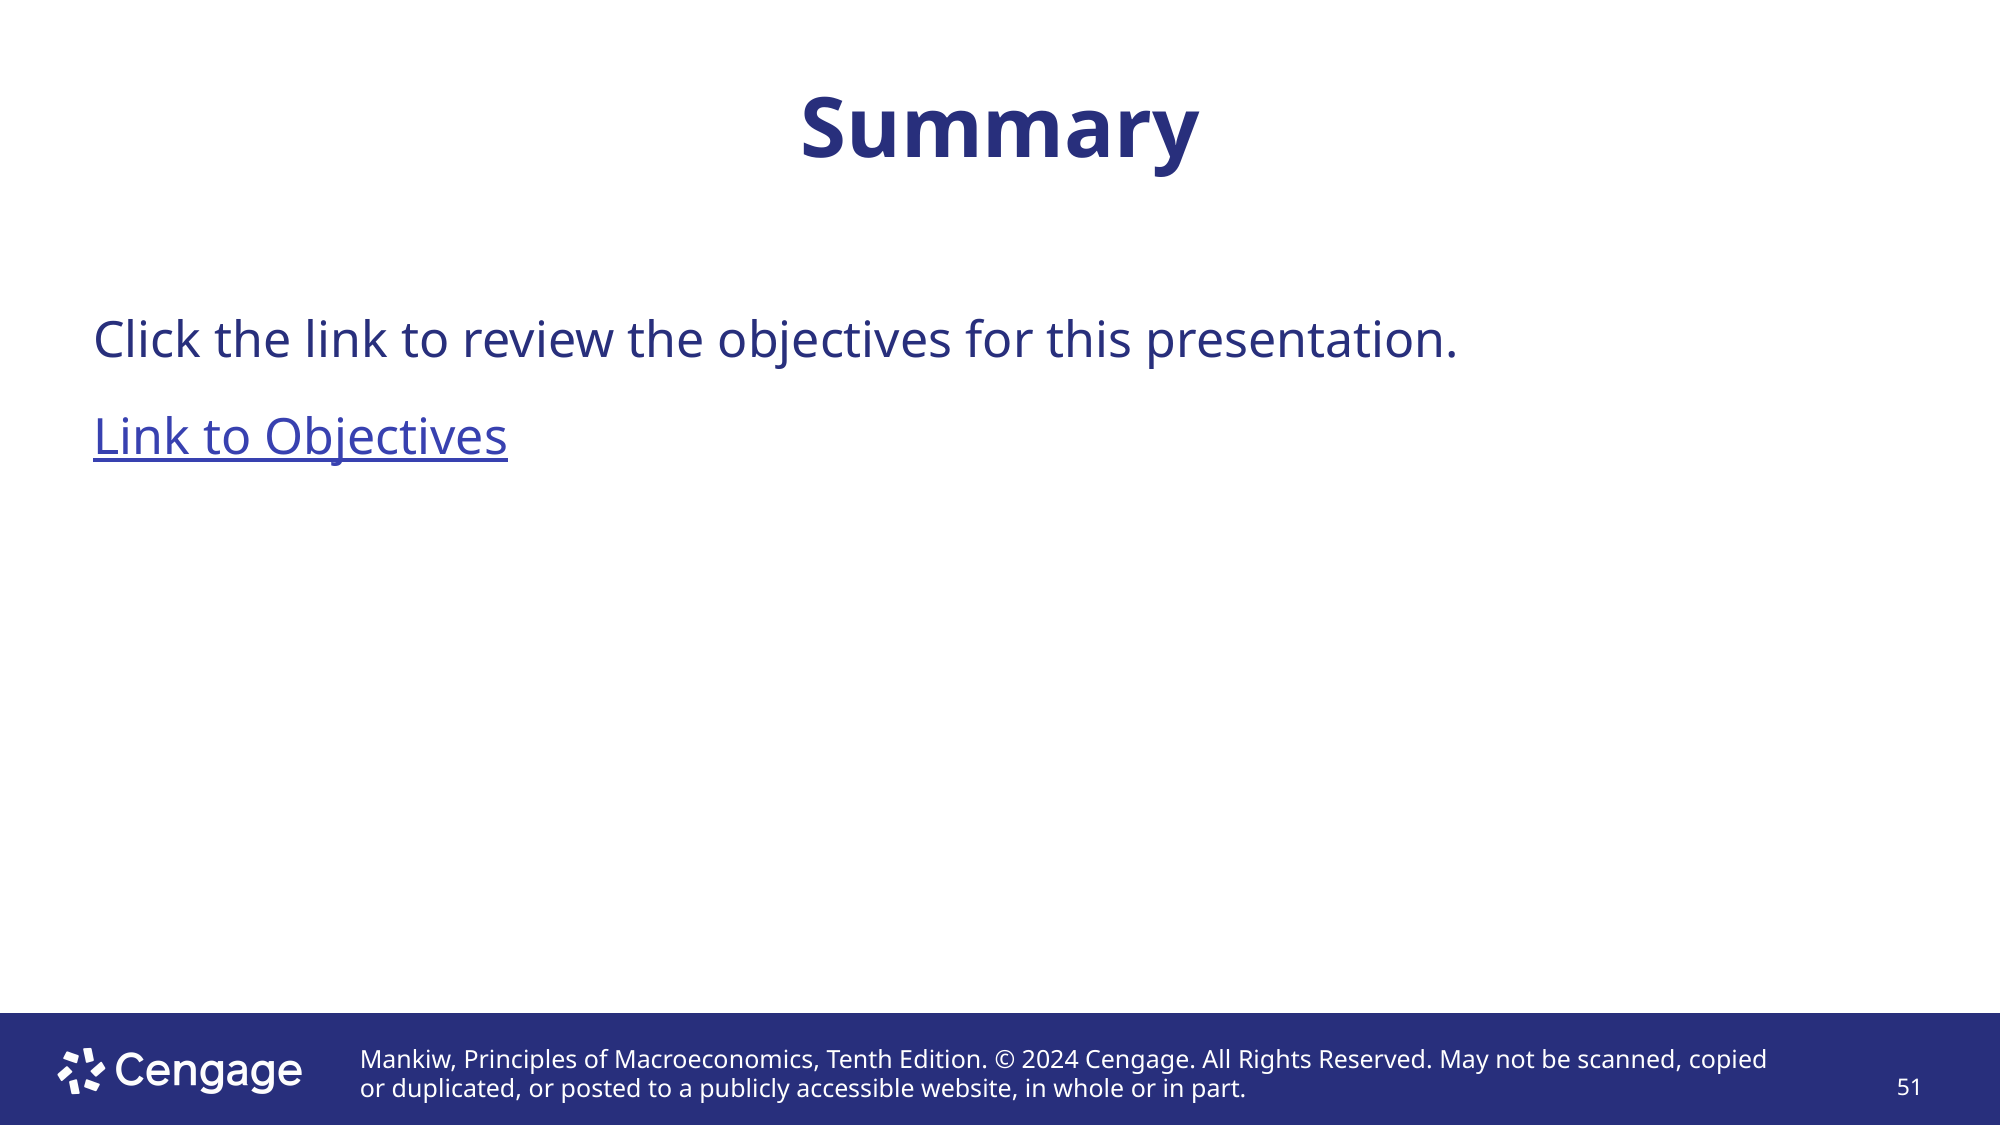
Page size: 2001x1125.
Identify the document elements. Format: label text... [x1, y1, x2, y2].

title Summary [78, 77, 1923, 278]
list Click the link to review the objectives for this presentation. Link to Objectives [78, 299, 1923, 1014]
picture [30, 1020, 329, 1122]
